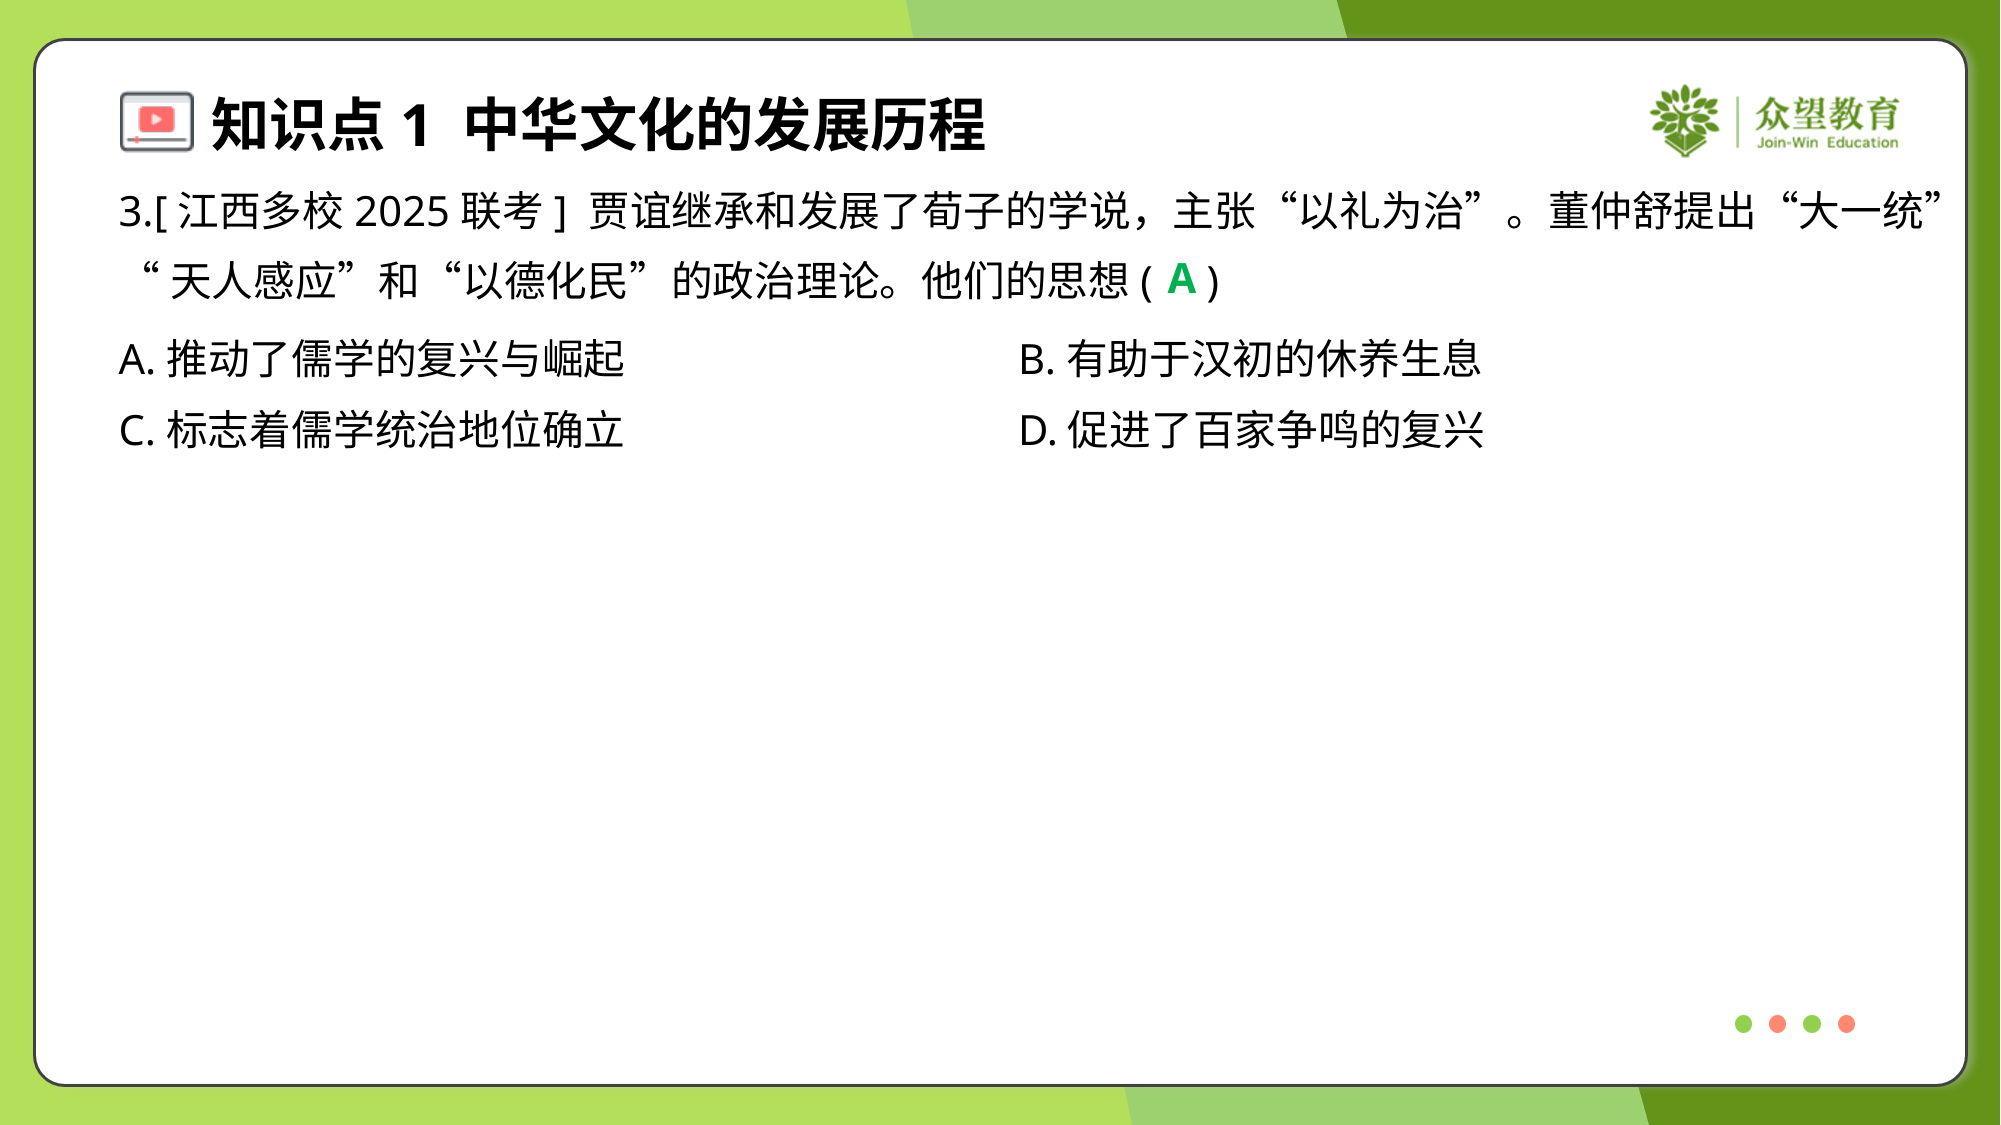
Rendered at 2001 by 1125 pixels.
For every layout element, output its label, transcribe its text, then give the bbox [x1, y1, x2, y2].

text_box A [1151, 231, 1213, 296]
picture [0, 0, 2000, 1125]
text_box 3.[江西多校2025联考] 贾谊继承和发展了荀子的学说，主张“以礼为治”。董仲舒提出“大一统” “天人感应”和“以德化民”的政治理论。他们的思想( ) [118, 159, 1883, 298]
text_box A.推动了儒学的复兴与崛起 B.有助于汉初的休养生息 C.标志着儒学统治地位确立 D.促进了百家争鸣的复兴 [118, 307, 1883, 447]
